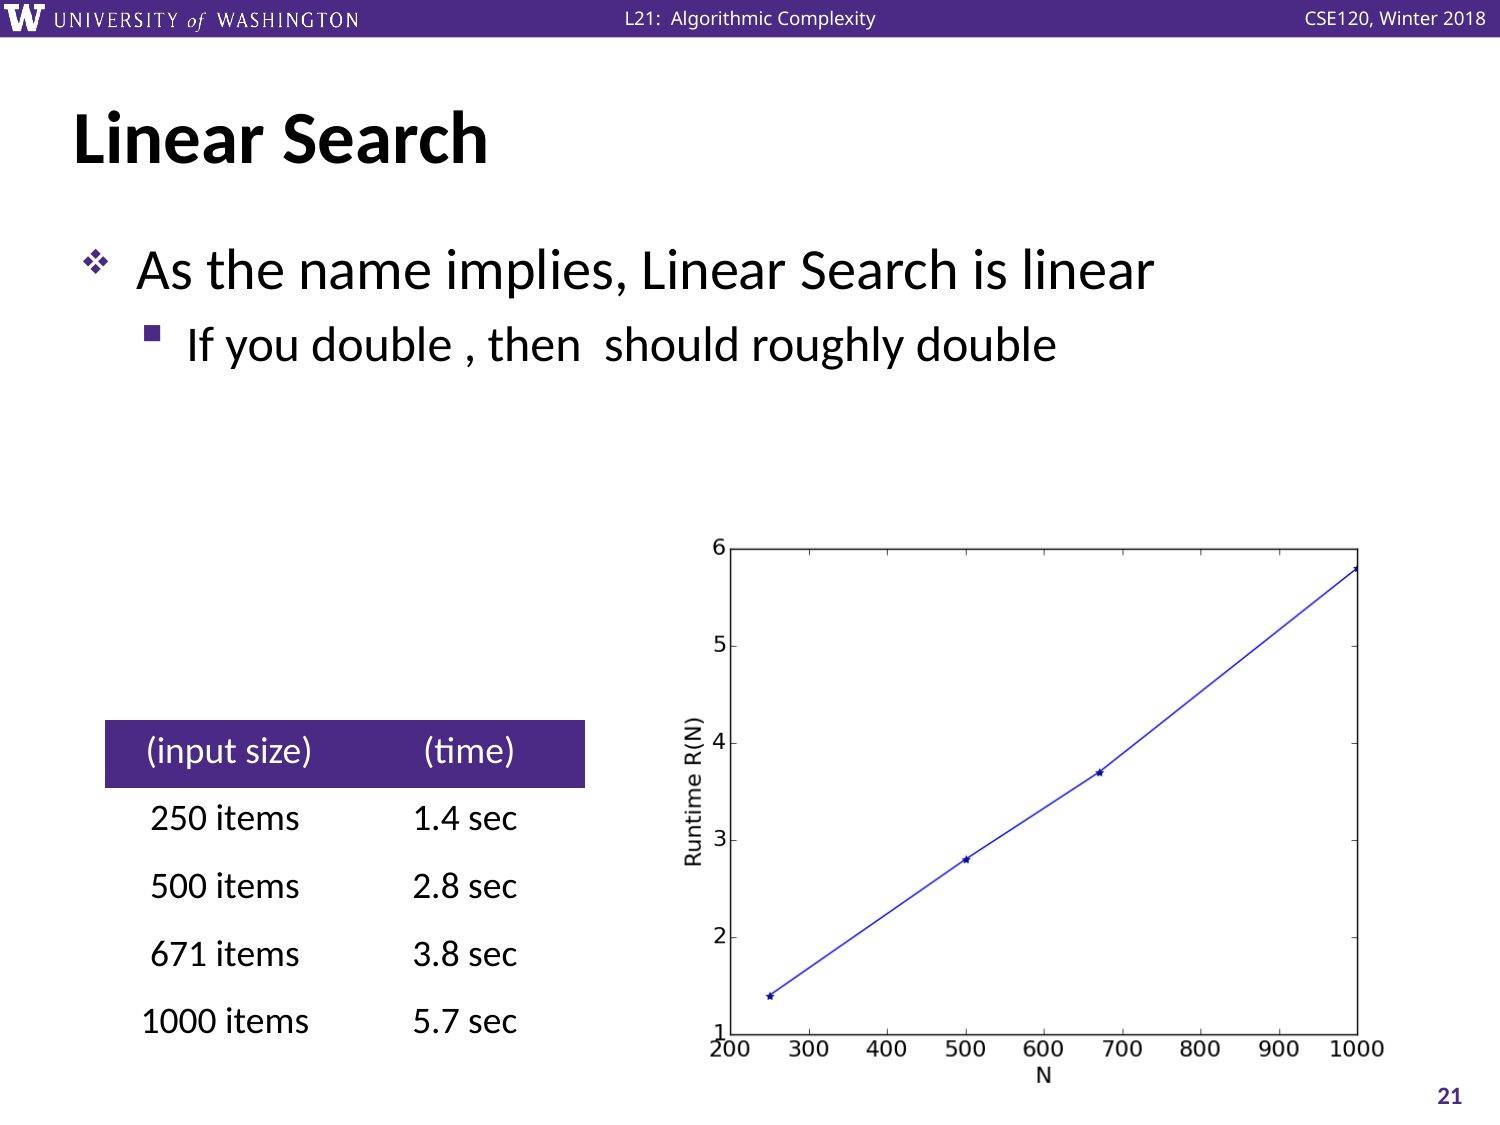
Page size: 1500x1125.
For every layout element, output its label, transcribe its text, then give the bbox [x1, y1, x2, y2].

slide_number 21 [1400, 1065, 1500, 1125]
picture [629, 488, 1438, 1096]
title Linear Search [58, 71, 1438, 197]
picture [4, 4, 358, 32]
